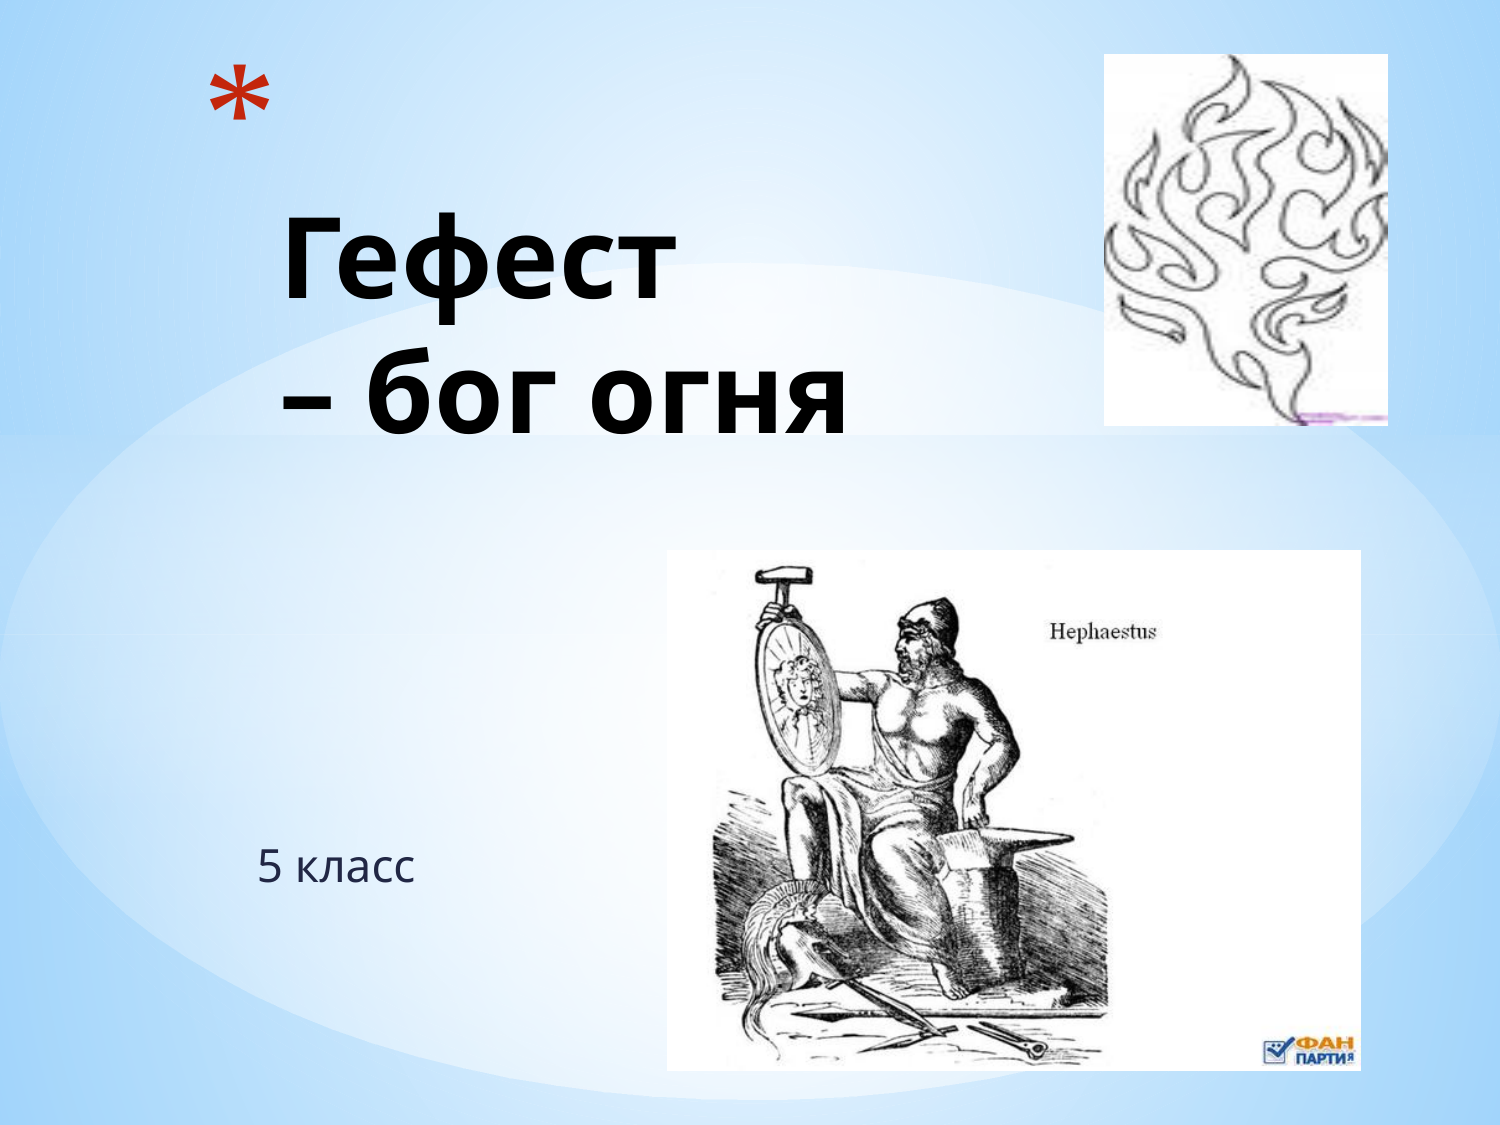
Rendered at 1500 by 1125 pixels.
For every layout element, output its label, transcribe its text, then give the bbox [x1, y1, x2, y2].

subtitle 5 класс [241, 828, 661, 974]
picture [667, 550, 1362, 1071]
picture [1104, 54, 1389, 426]
title Гефест – бог огня [159, 43, 1337, 774]
